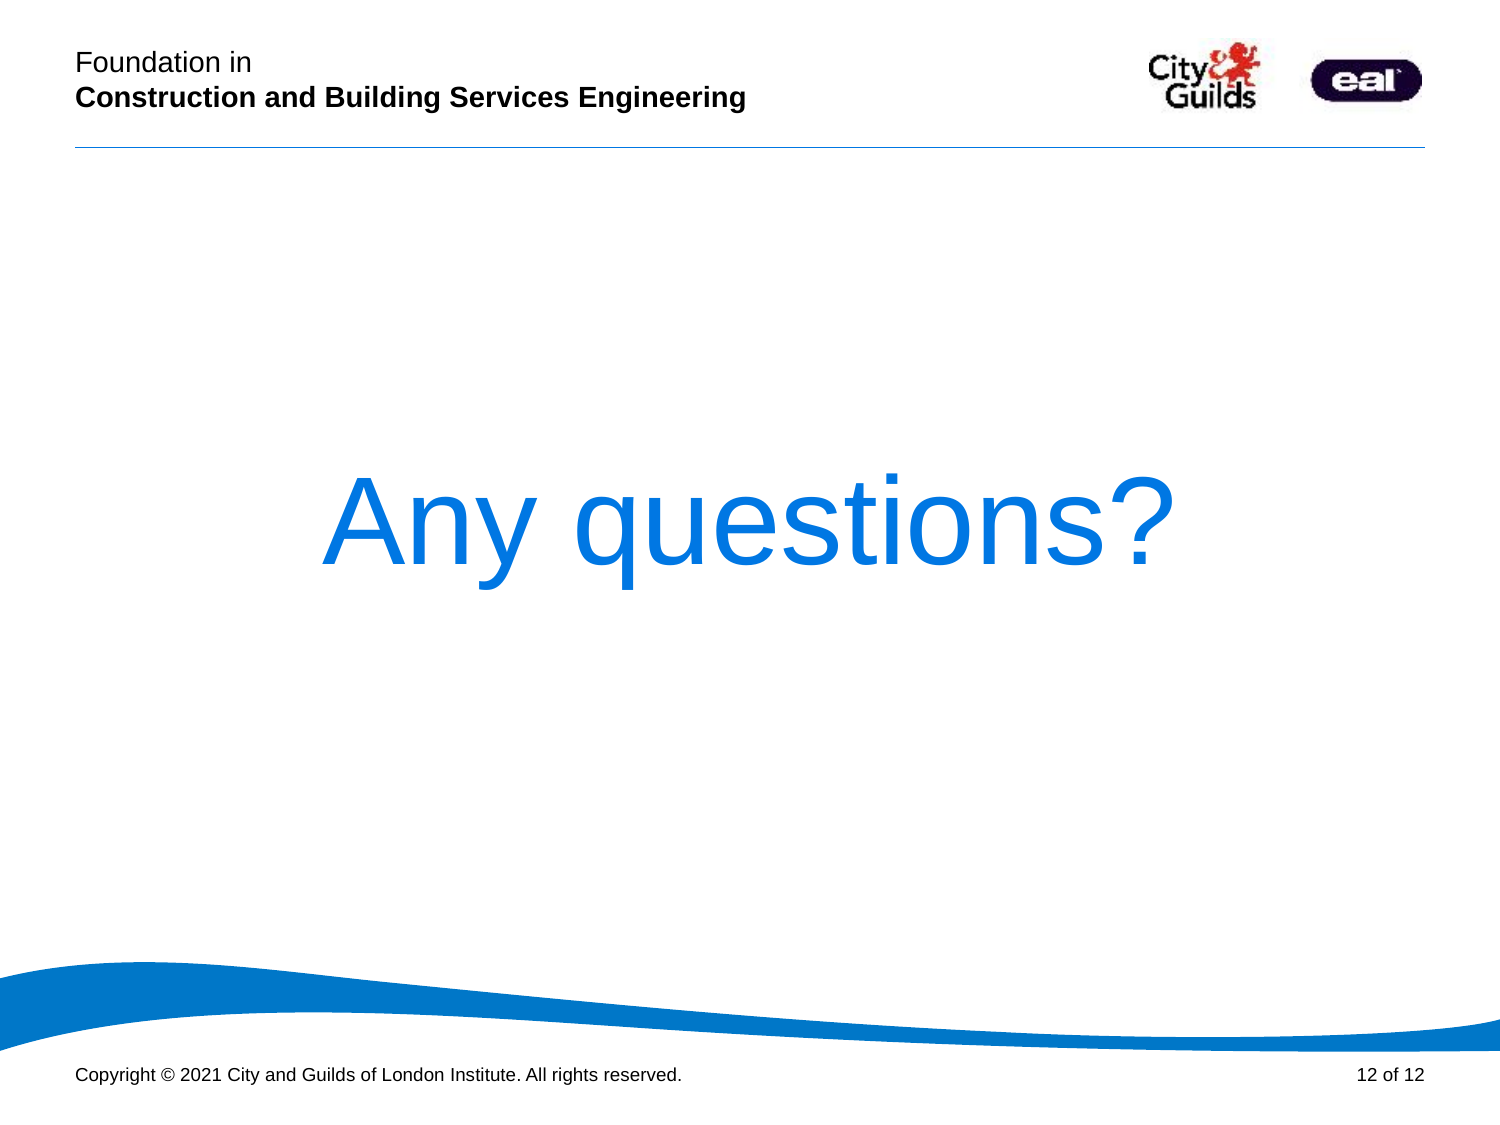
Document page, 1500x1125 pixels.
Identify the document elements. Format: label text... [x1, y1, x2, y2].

list Any questions? [74, 247, 1426, 946]
picture [1149, 38, 1422, 121]
